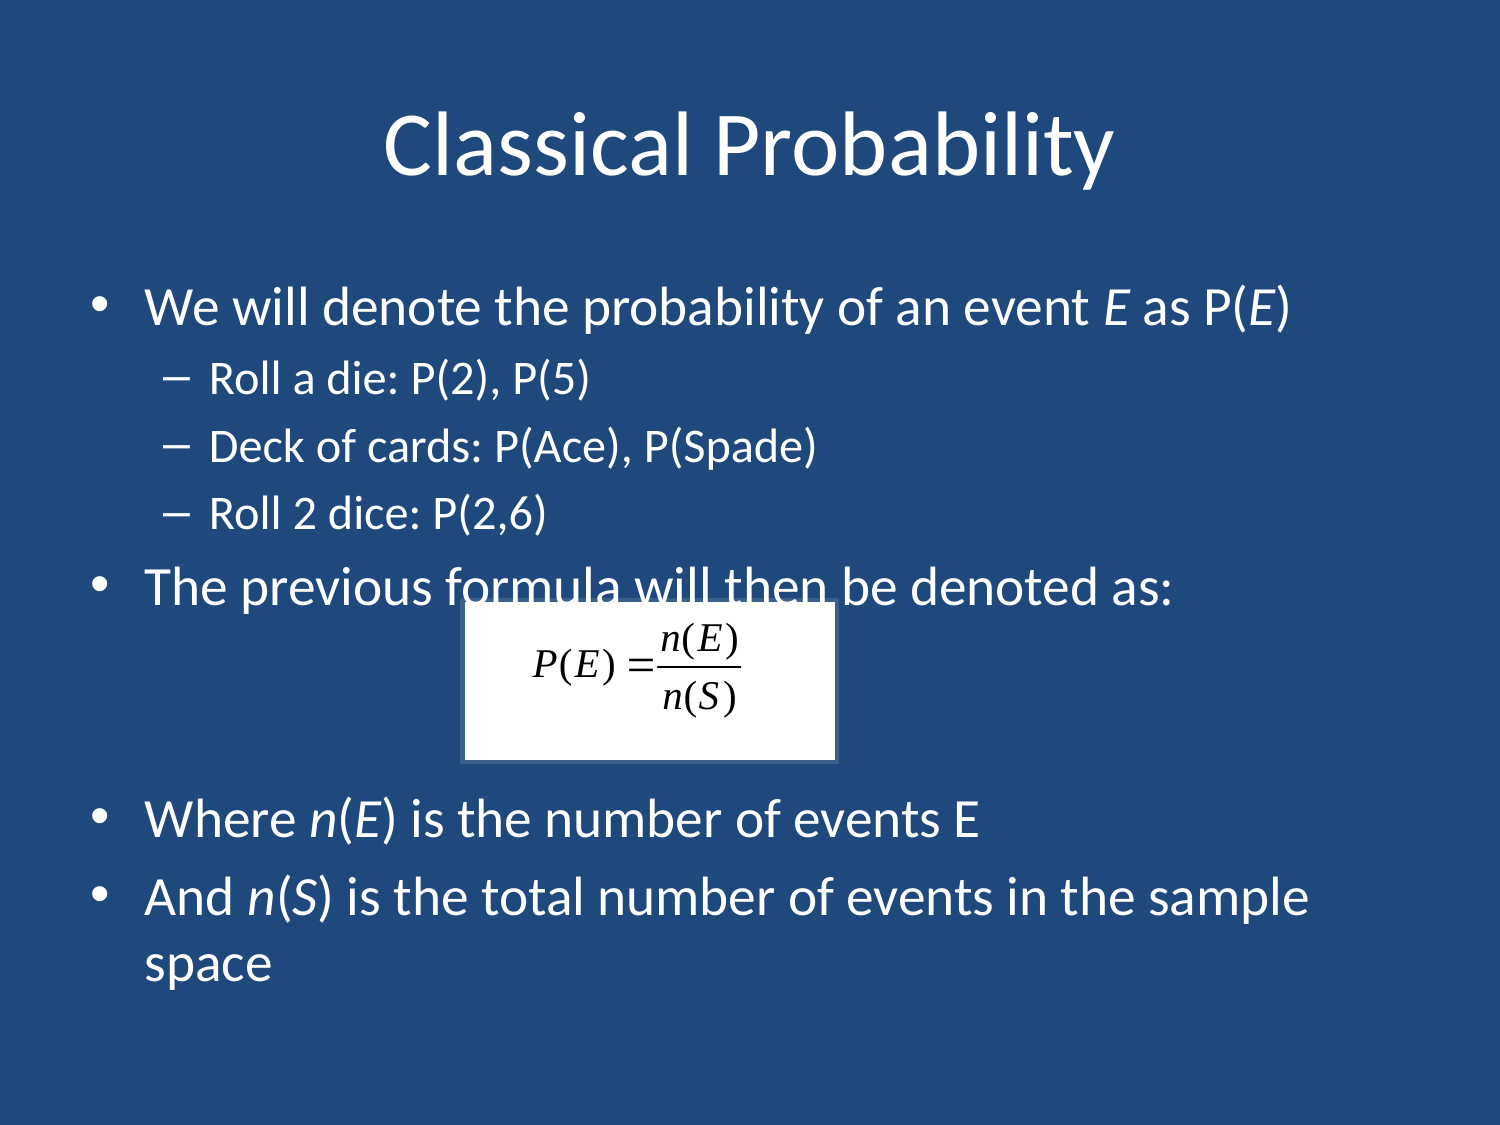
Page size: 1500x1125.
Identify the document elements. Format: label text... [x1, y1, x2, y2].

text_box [524, 612, 751, 726]
list We will denote the probability of an event E as P(E) Roll a die: P(2), P(5) Deck of cards: P(Ace), P(Spade) Roll 2 dice: P(2,6) The previous formula will then be denoted as: Where n(E) is the number of events E And n(S) is the total number of events in the sample space [75, 262, 1425, 1005]
title Classical Probability [75, 45, 1425, 233]
